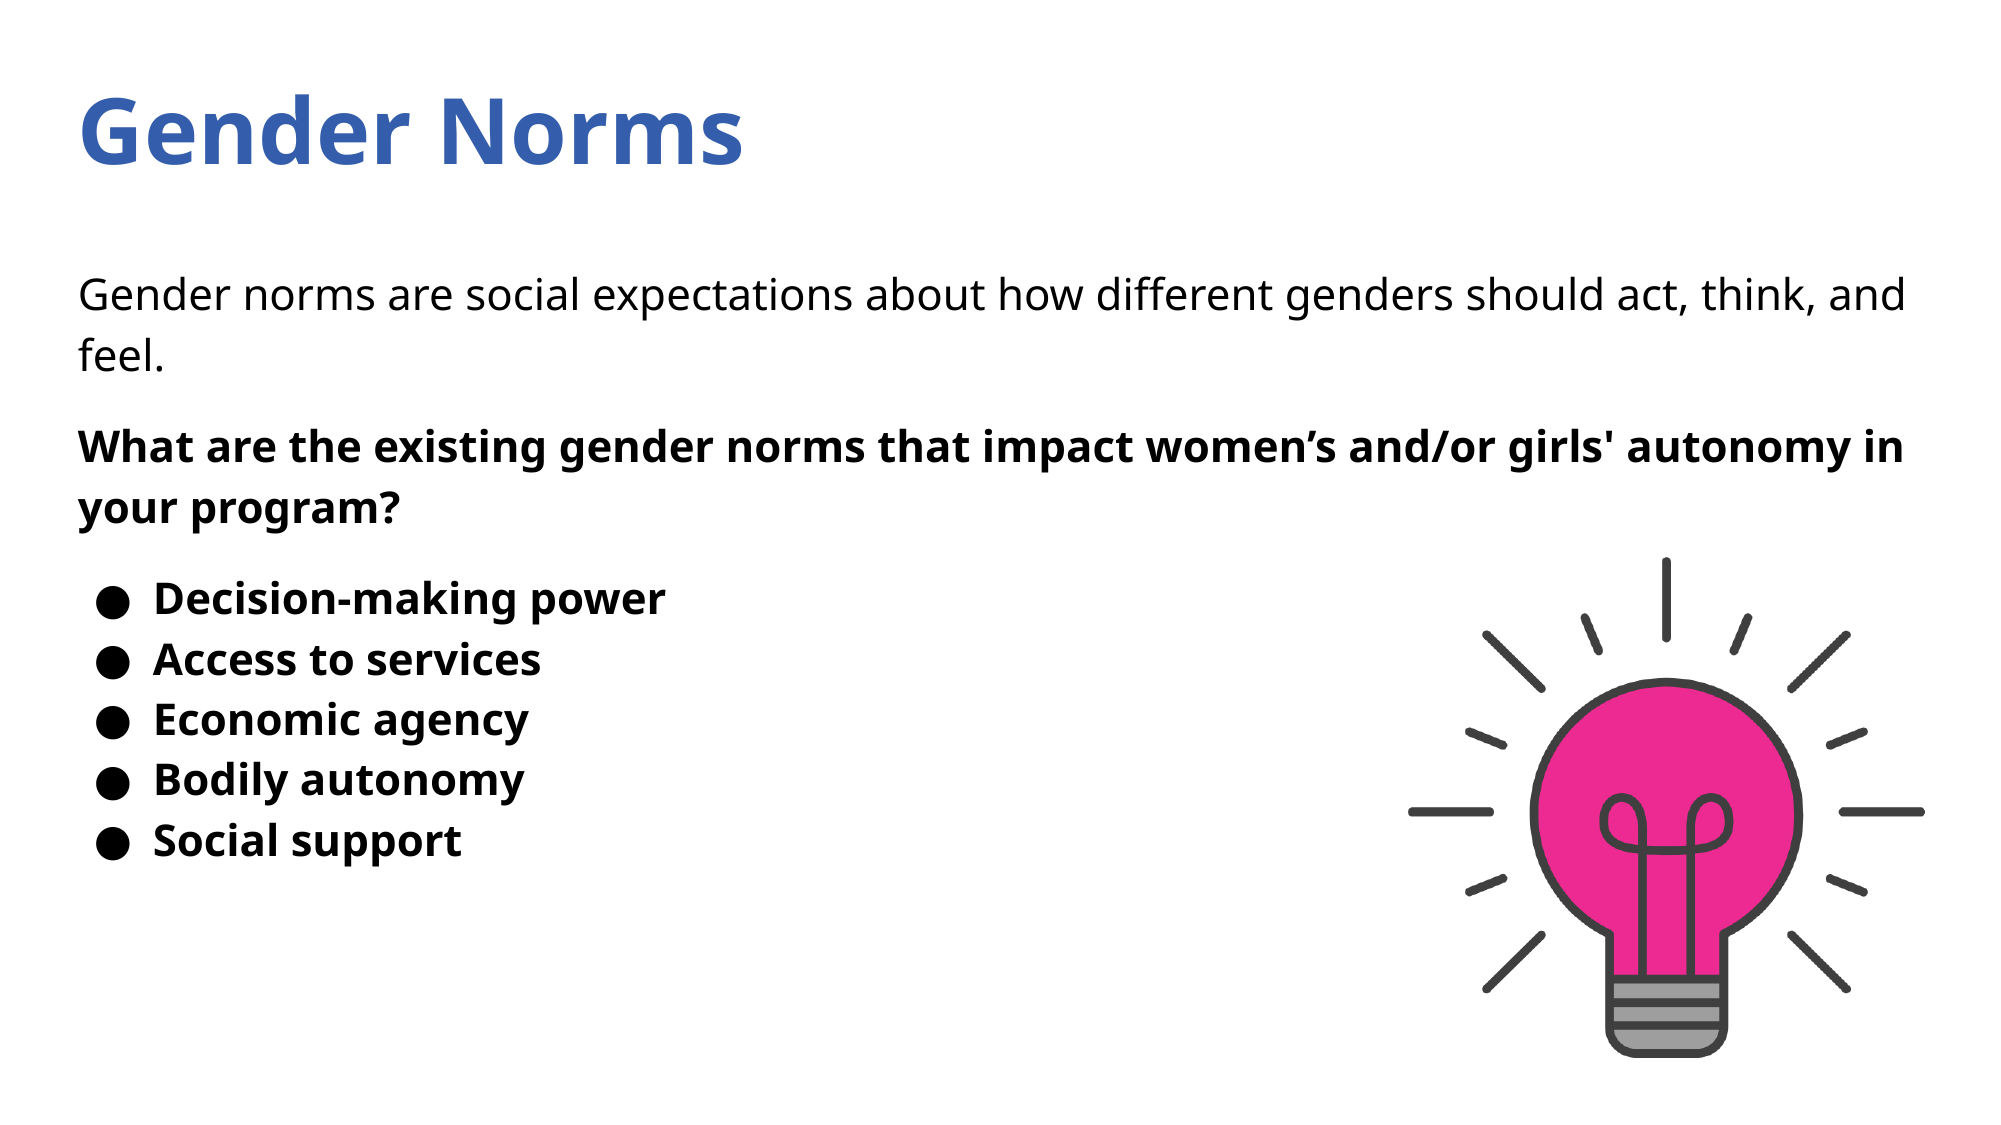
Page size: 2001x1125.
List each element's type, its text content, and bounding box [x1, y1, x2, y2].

title Gender Norms [78, 72, 1942, 198]
picture [1393, 534, 1942, 1083]
list Gender norms are social expectations about how different genders should act, think, and feel. What are the existing gender norms that impact women’s and/or girls' autonomy in your program? Decision-making power Access to services Economic agency Bodily autonomy Social support [78, 259, 1971, 1107]
